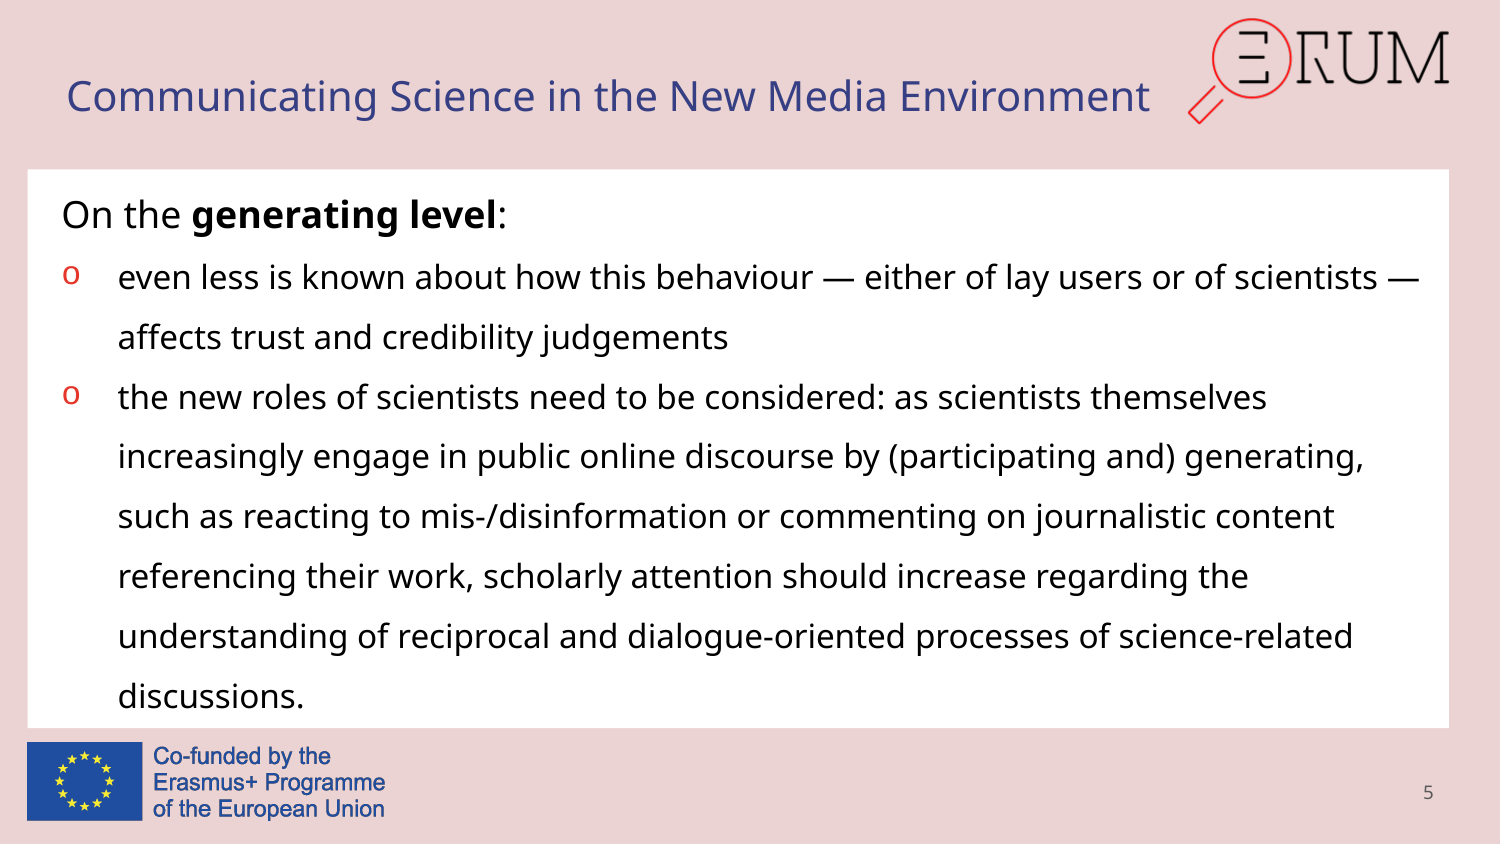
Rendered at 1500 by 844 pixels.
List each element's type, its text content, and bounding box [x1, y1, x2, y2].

title Communicating Science in the New Media Environment [51, 55, 1168, 150]
list On the generating level: even less is known about how this behaviour — either of lay users or of scientists — affects trust and credibility judgements the new roles of scientists need to be considered: as scientists themselves increasingly engage in public online discourse by (participating and) generating, such as reacting to mis-/disinformation or commenting on journalistic content referencing their work, scholarly attention should increase regarding the understanding of reciprocal and dialogue-oriented processes of science-related discussions. [27, 169, 1449, 729]
picture [1136, 0, 1500, 137]
slide_number 5 [1358, 761, 1449, 826]
picture [27, 742, 385, 821]
